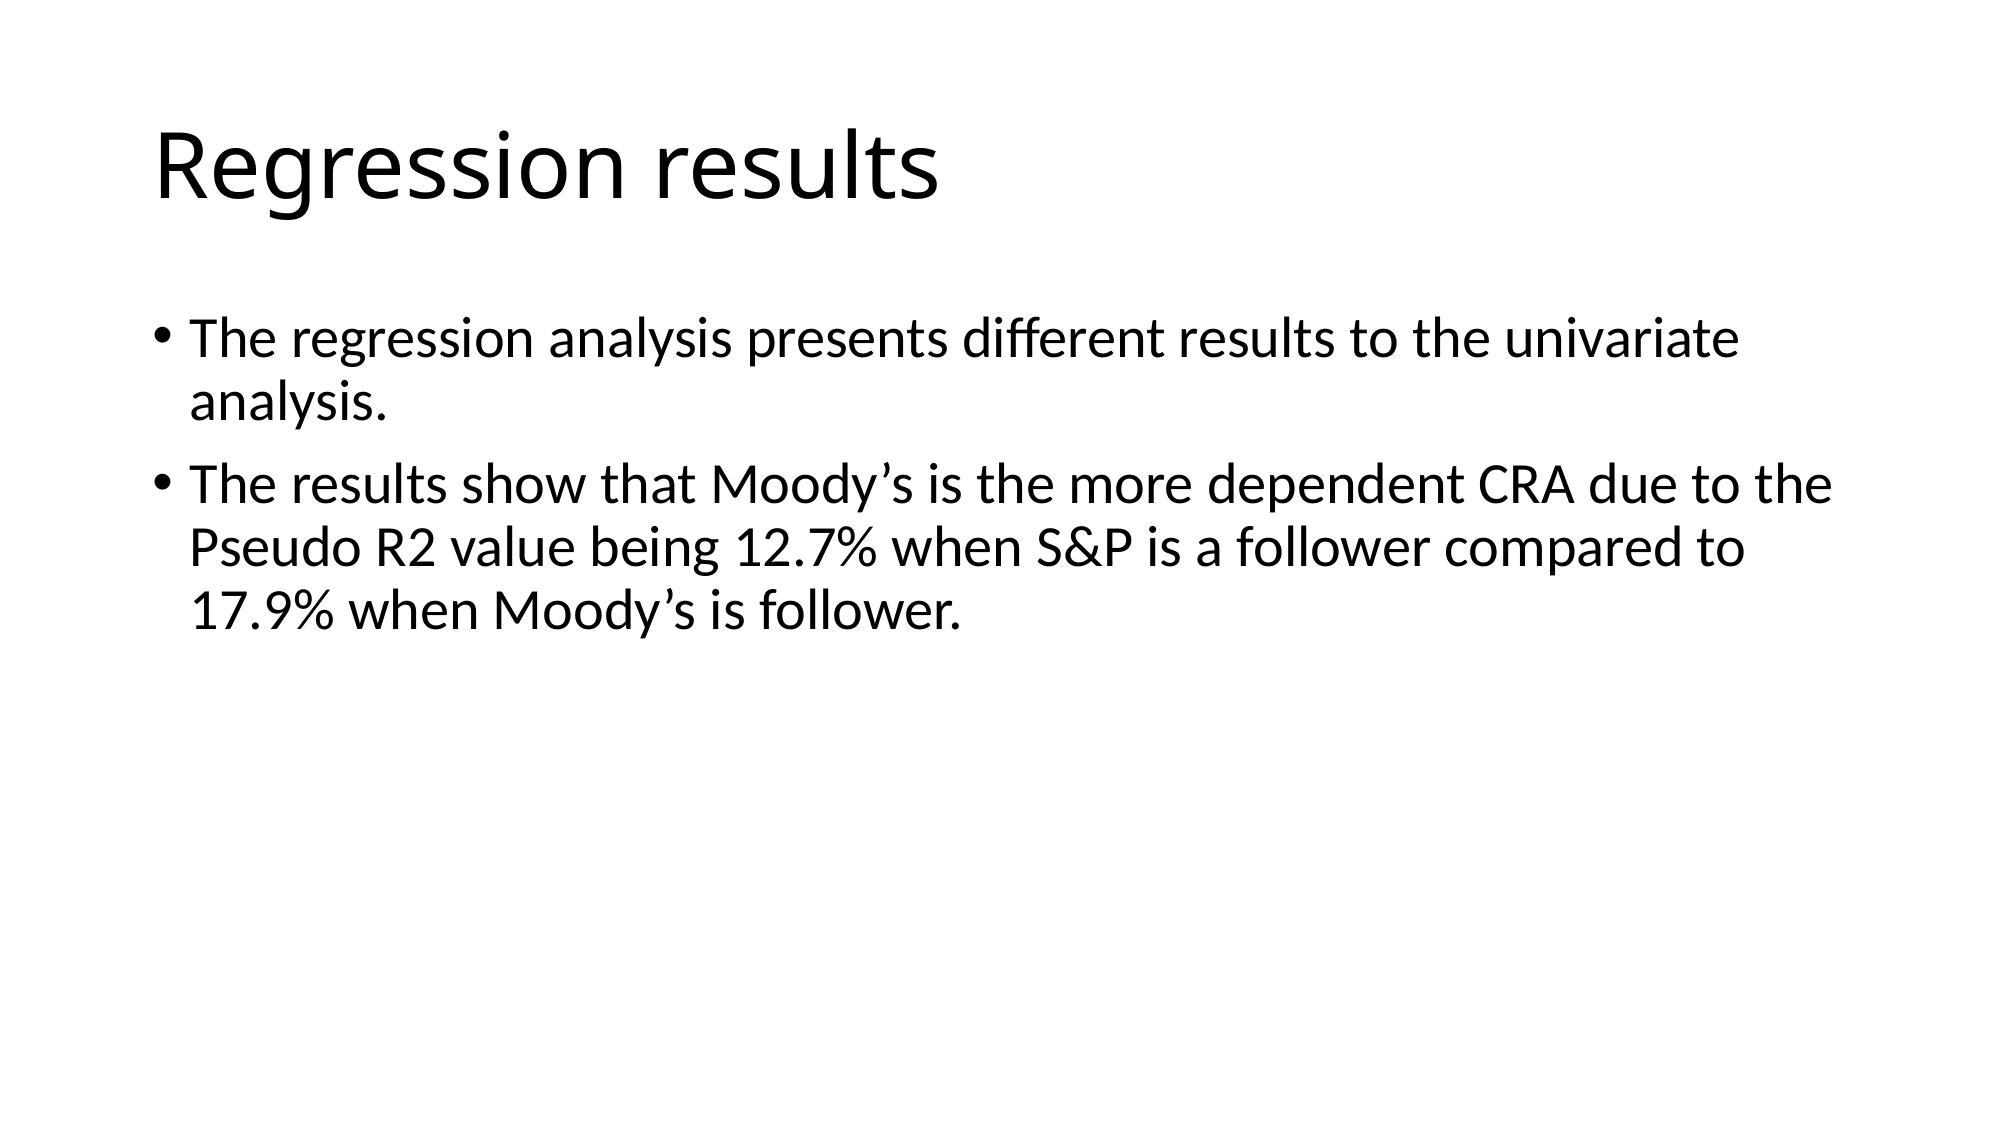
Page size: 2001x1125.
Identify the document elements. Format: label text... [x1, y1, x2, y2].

list The regression analysis presents different results to the univariate analysis. The results show that Moody’s is the more dependent CRA due to the Pseudo R2 value being 12.7% when S&P is a follower compared to 17.9% when Moody’s is follower. [137, 299, 1863, 1014]
title Regression results [137, 59, 1863, 278]
